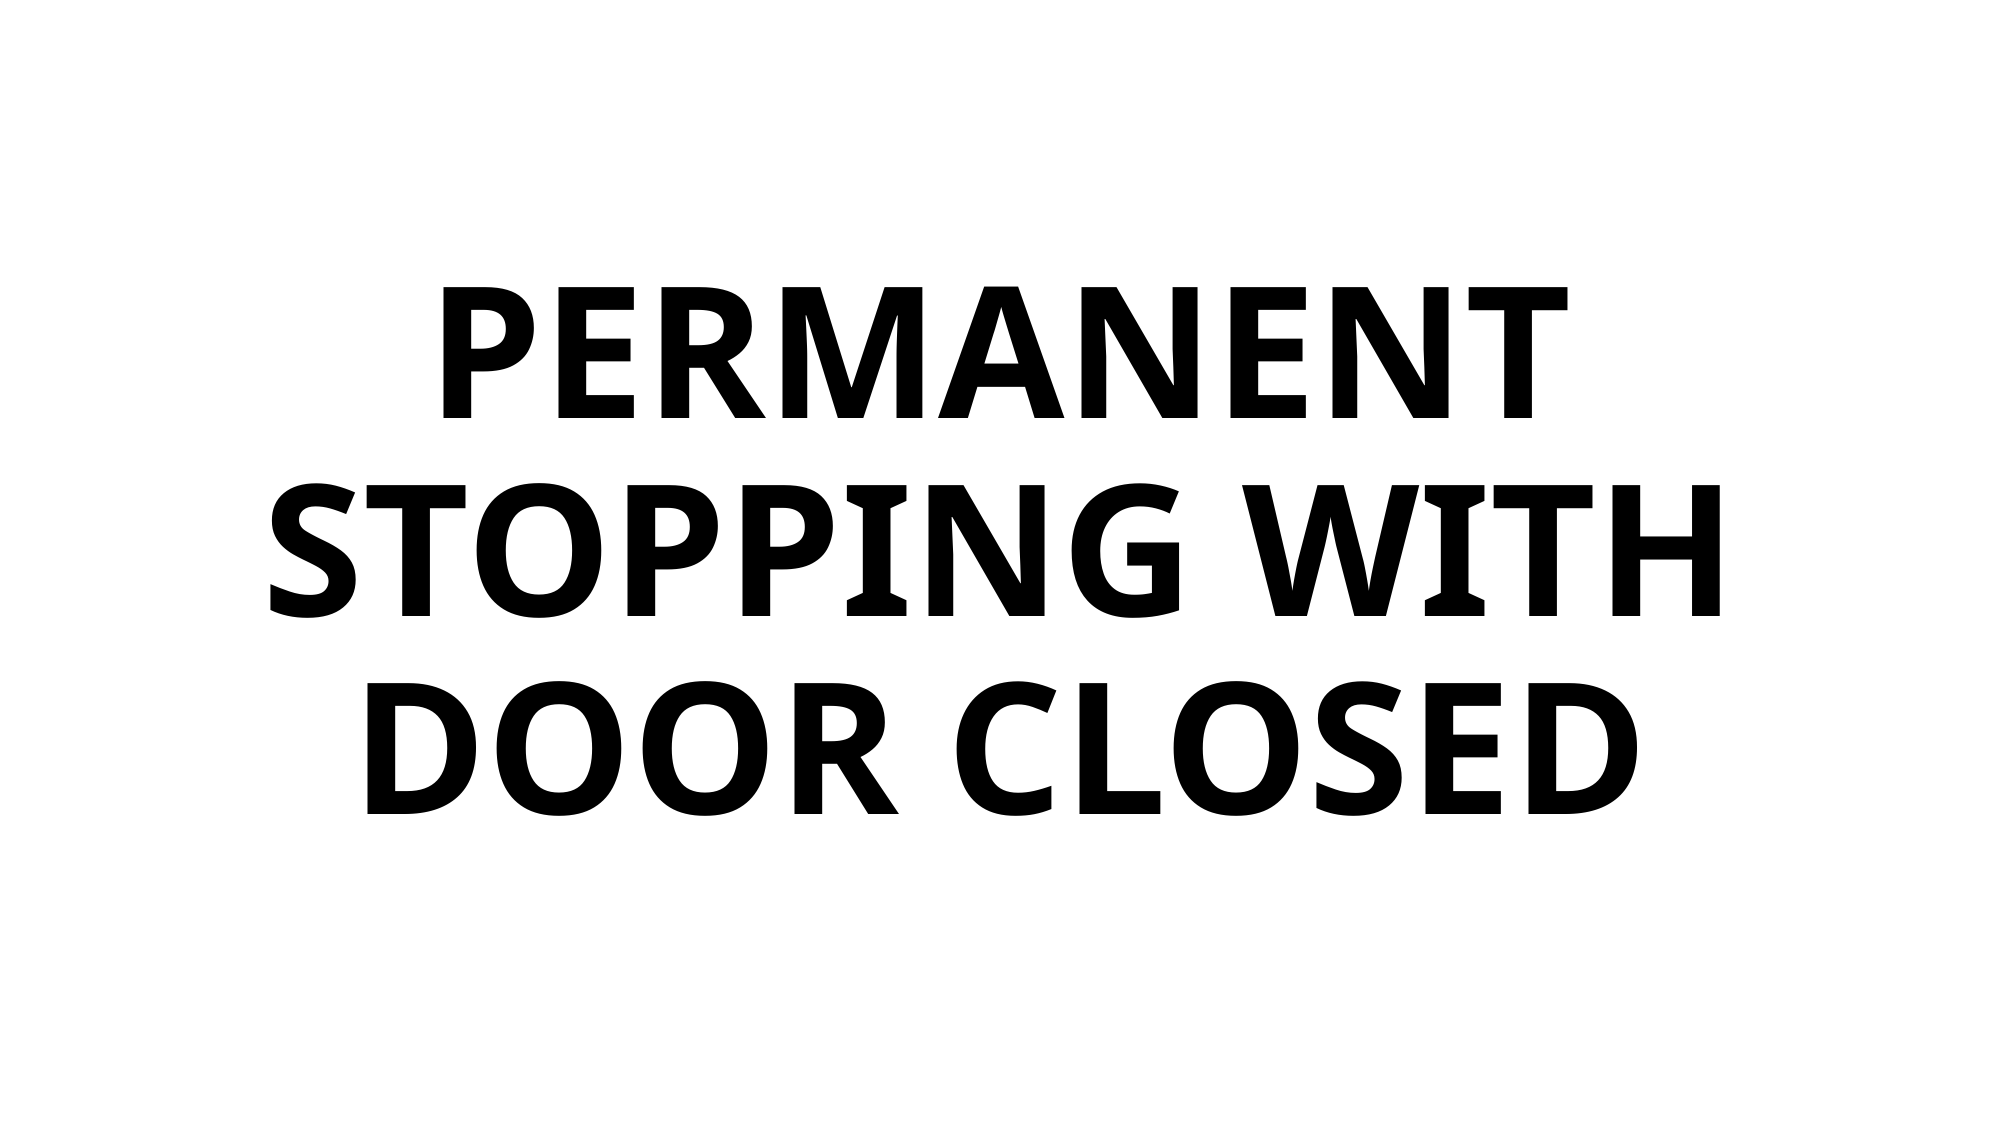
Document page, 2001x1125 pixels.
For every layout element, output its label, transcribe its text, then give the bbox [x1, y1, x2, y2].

title PERMANENT STOPPING WITH DOOR CLOSED [137, 59, 1863, 1056]
